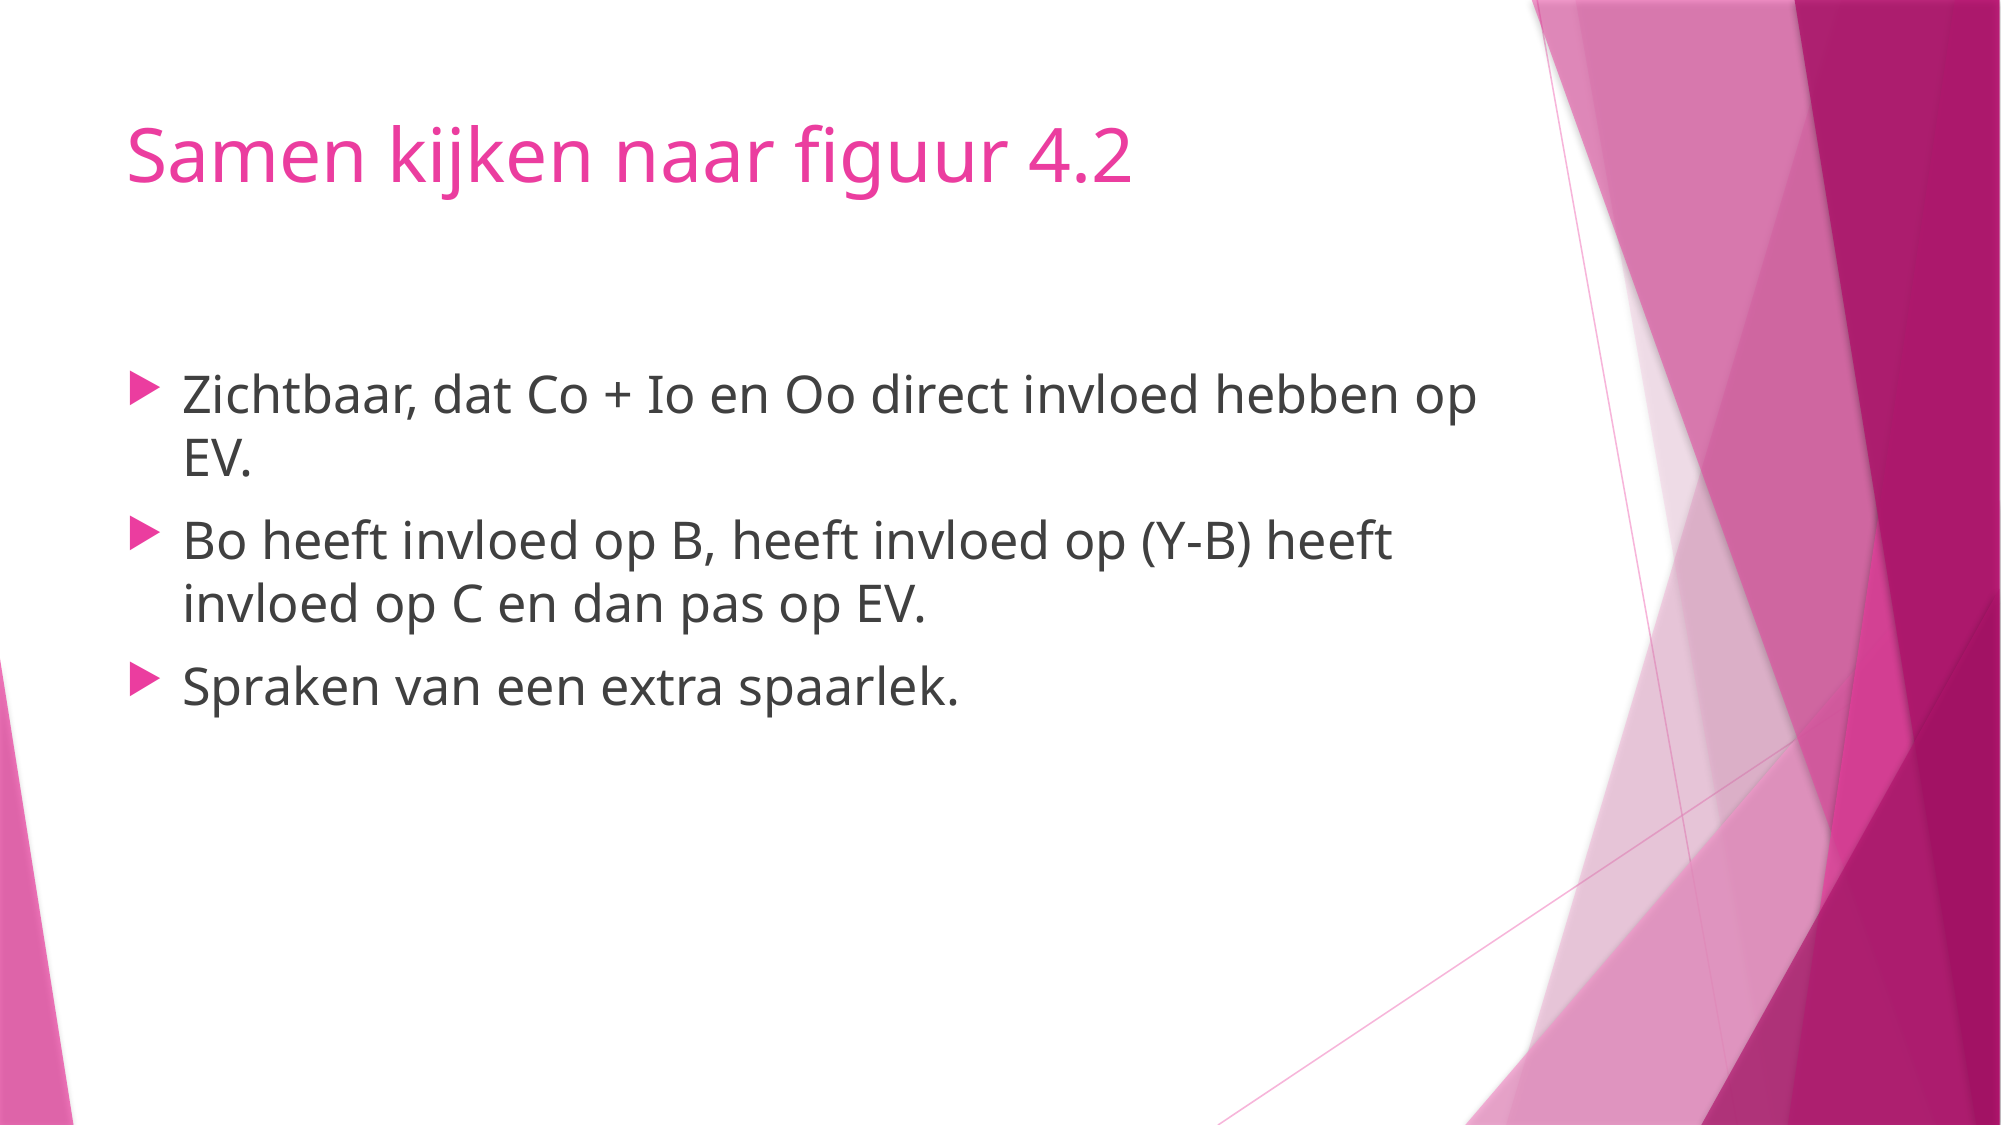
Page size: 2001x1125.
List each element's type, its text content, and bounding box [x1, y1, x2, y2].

title Samen kijken naar figuur 4.2 [111, 99, 1522, 317]
list Zichtbaar, dat Co + Io en Oo direct invloed hebben op EV. Bo heeft invloed op B, heeft invloed op (Y-B) heeft invloed op C en dan pas op EV. Spraken van een extra spaarlek. [111, 354, 1522, 992]
